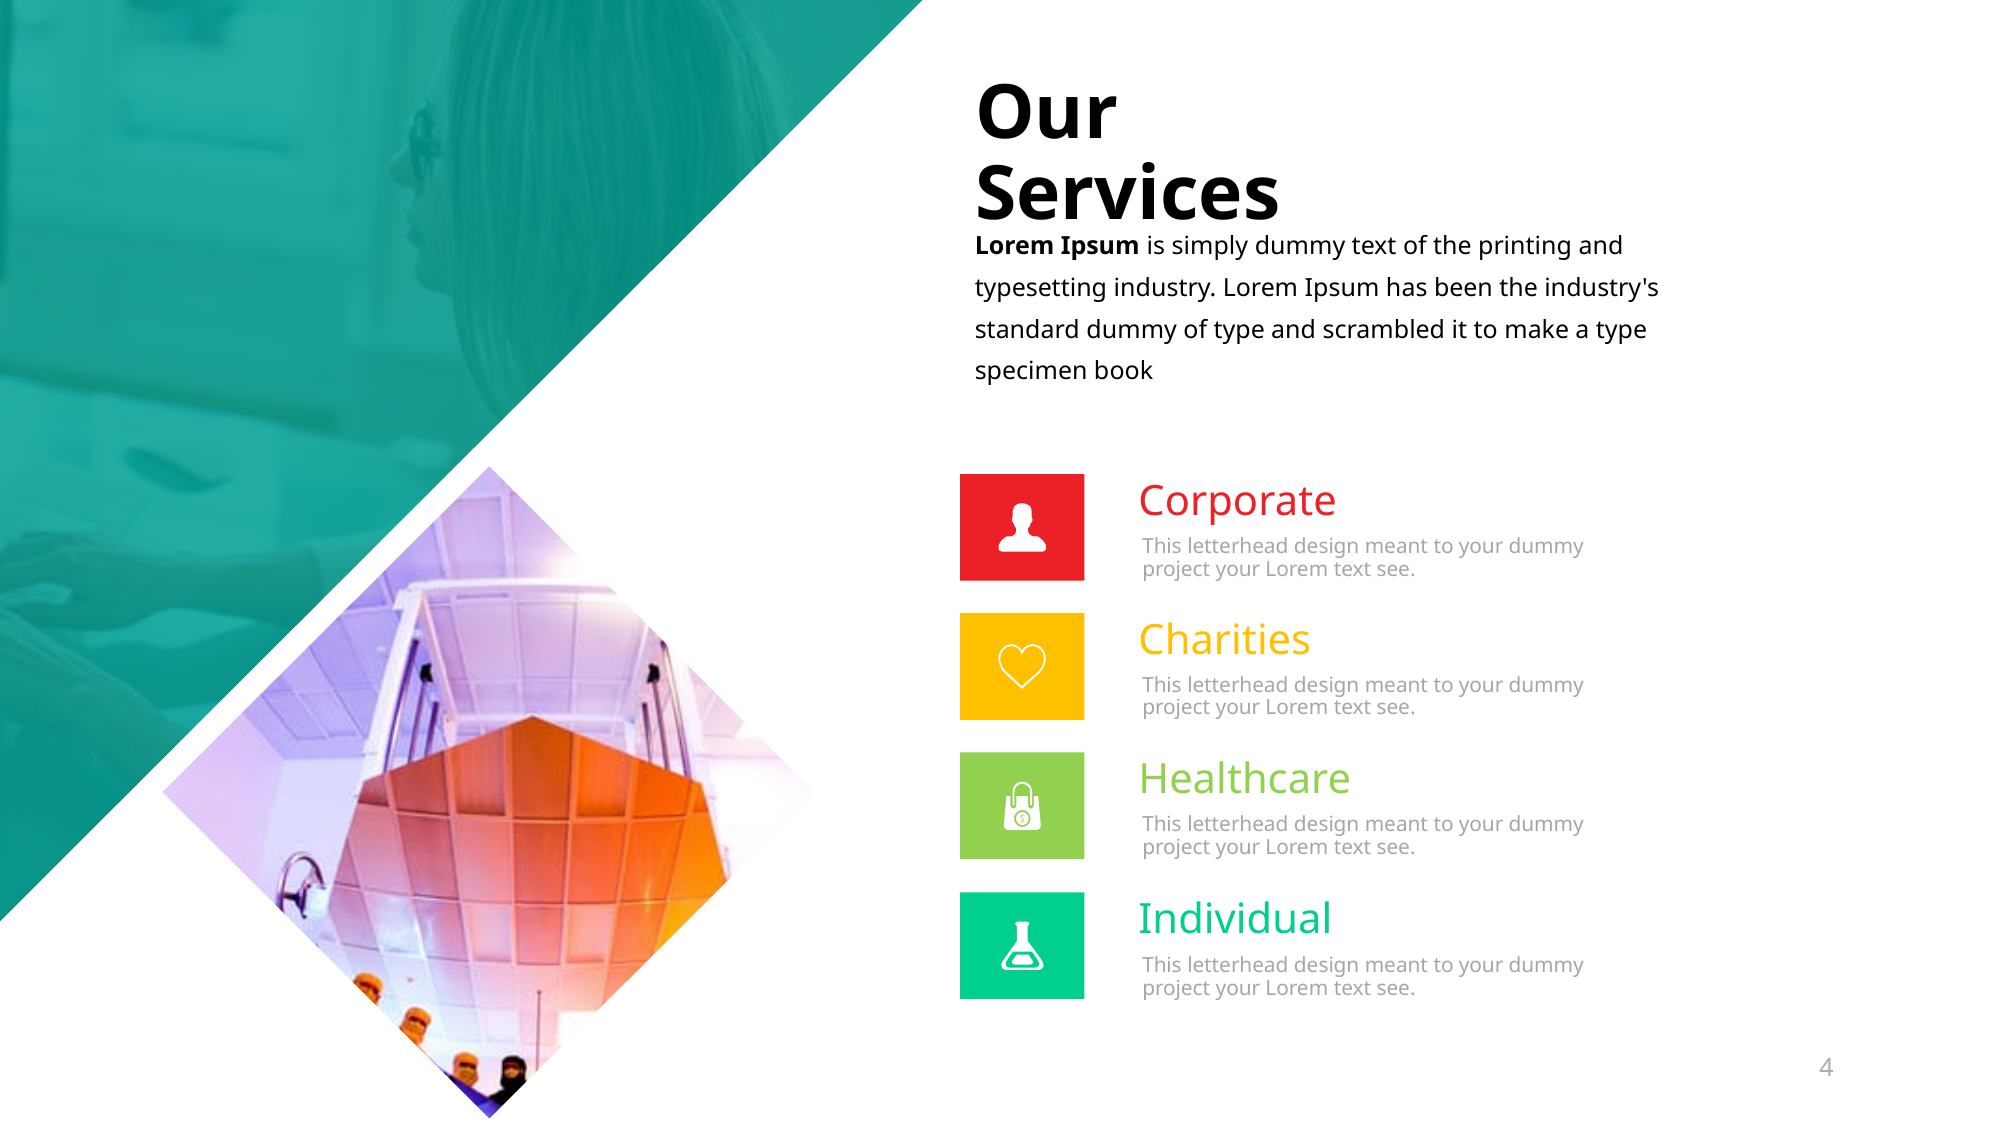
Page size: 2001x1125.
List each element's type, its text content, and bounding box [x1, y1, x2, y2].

picture [0, 0, 923, 1119]
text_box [960, 474, 1085, 581]
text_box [1123, 744, 1643, 867]
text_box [1123, 884, 1643, 1008]
text_box Lorem Ipsum is simply dummy text of the printing and typesetting industry. Lorem Ipsum has been the industry's standard dummy of type and scrambled it to make a type specimen book [960, 210, 1729, 393]
slide_number 4 [1790, 1042, 1863, 1094]
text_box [960, 613, 1085, 720]
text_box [960, 892, 1085, 1000]
title Our Services [960, 99, 1435, 210]
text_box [1123, 466, 1643, 589]
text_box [960, 752, 1085, 860]
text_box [1123, 605, 1643, 728]
